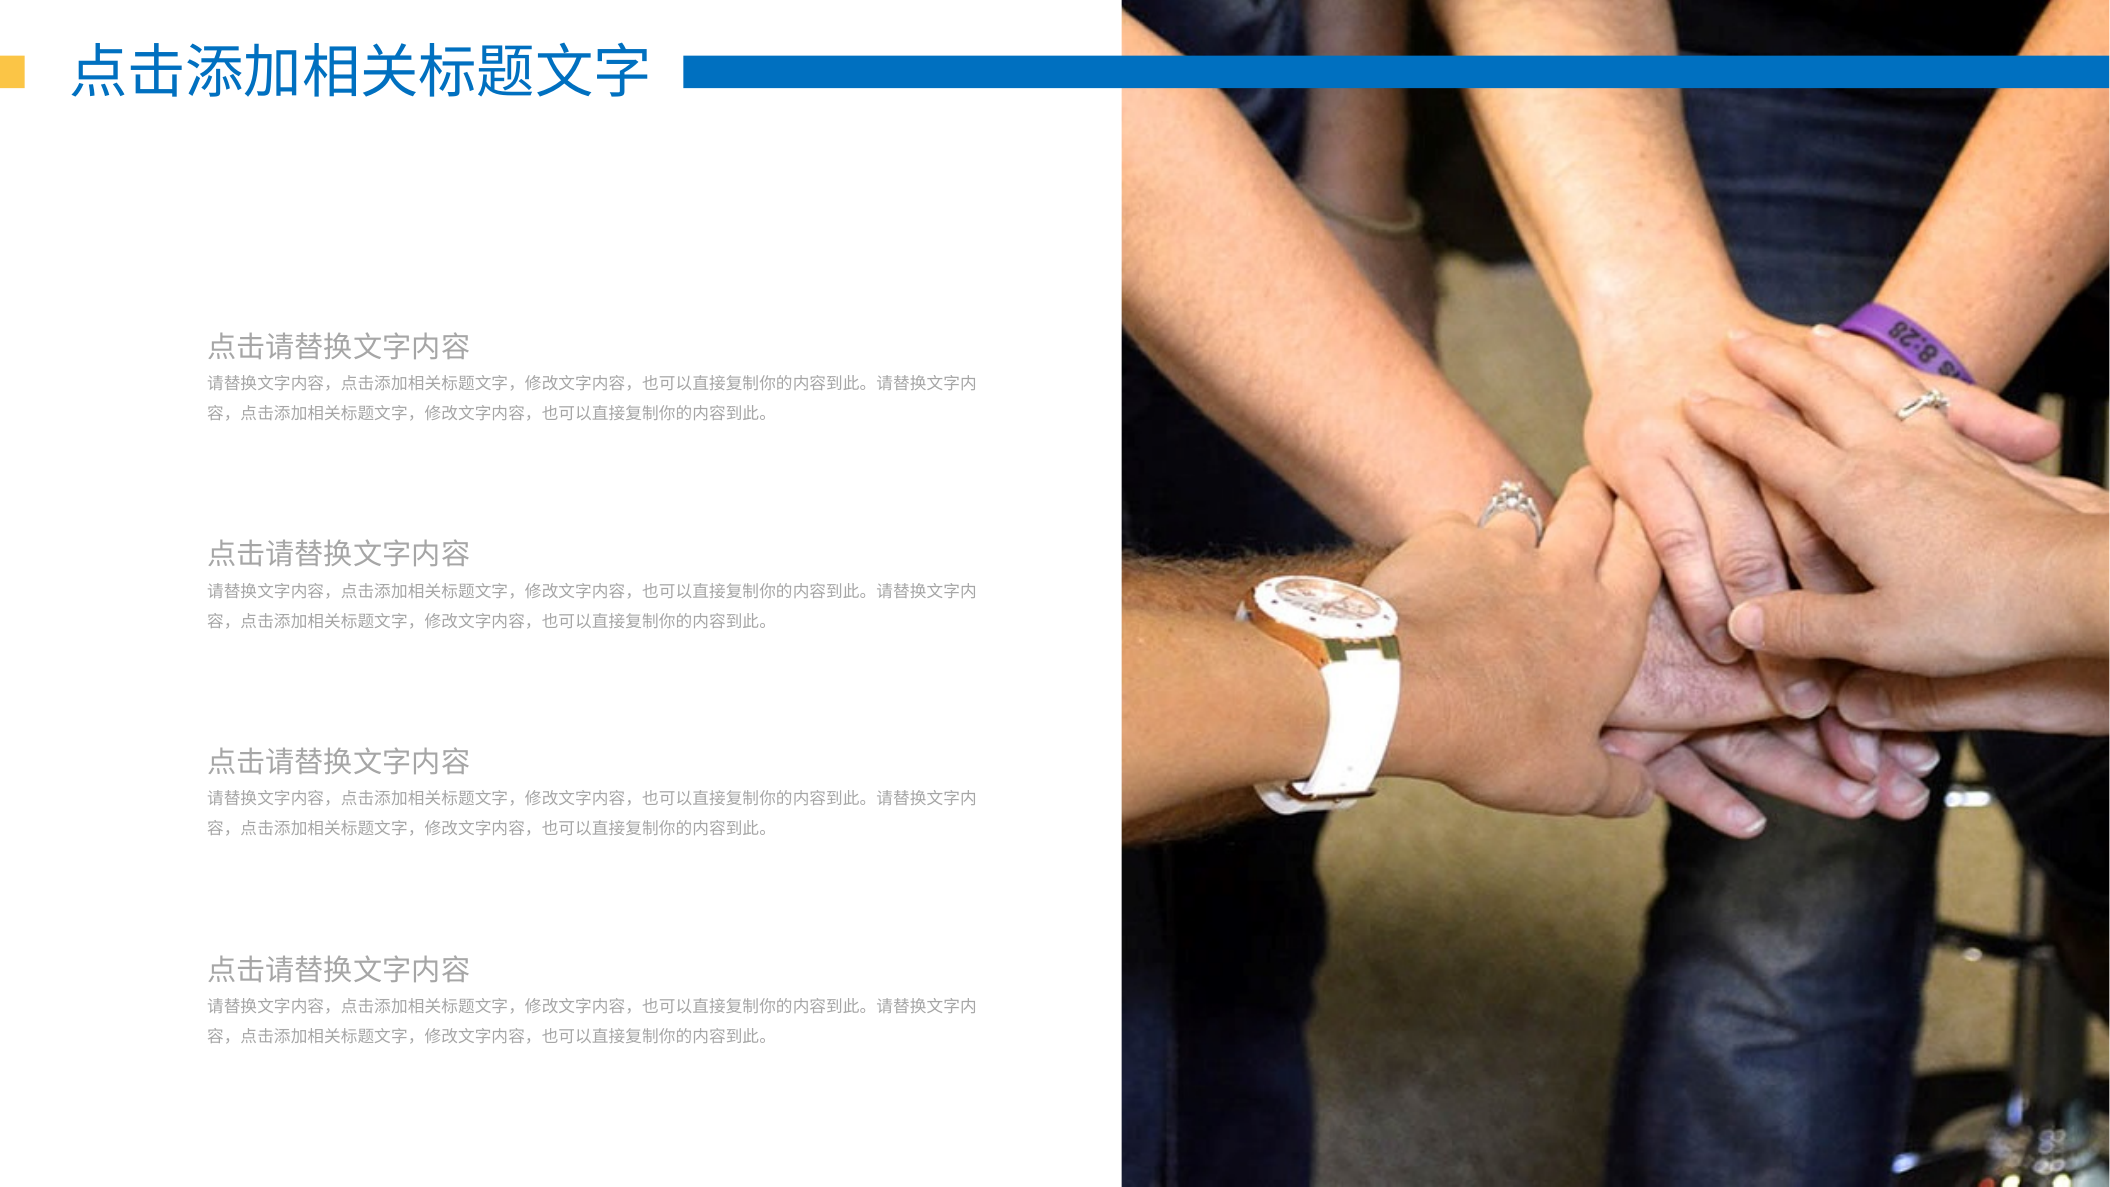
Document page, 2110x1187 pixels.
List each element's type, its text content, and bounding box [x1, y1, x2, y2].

text_box 点击请替换文字内容 请替换文字内容，点击添加相关标题文字，修改文字内容，也可以直接复制你的内容到此。请替换文字内容，点击添加相关标题文字，修改文字内容，也可以直接复制你的内容到此。 [192, 510, 996, 638]
text_box [682, 55, 2110, 89]
text_box 点击添加相关标题文字 [54, 26, 667, 112]
text_box 点击请替换文字内容 请替换文字内容，点击添加相关标题文字，修改文字内容，也可以直接复制你的内容到此。请替换文字内容，点击添加相关标题文字，修改文字内容，也可以直接复制你的内容到此。 [192, 718, 996, 846]
text_box 点击请替换文字内容 请替换文字内容，点击添加相关标题文字，修改文字内容，也可以直接复制你的内容到此。请替换文字内容，点击添加相关标题文字，修改文字内容，也可以直接复制你的内容到此。 [192, 302, 996, 430]
text_box [0, 55, 26, 89]
text_box [1121, 89, 2110, 1187]
text_box 点击请替换文字内容 请替换文字内容，点击添加相关标题文字，修改文字内容，也可以直接复制你的内容到此。请替换文字内容，点击添加相关标题文字，修改文字内容，也可以直接复制你的内容到此。 [192, 926, 996, 1054]
text_box [1121, 0, 2110, 55]
